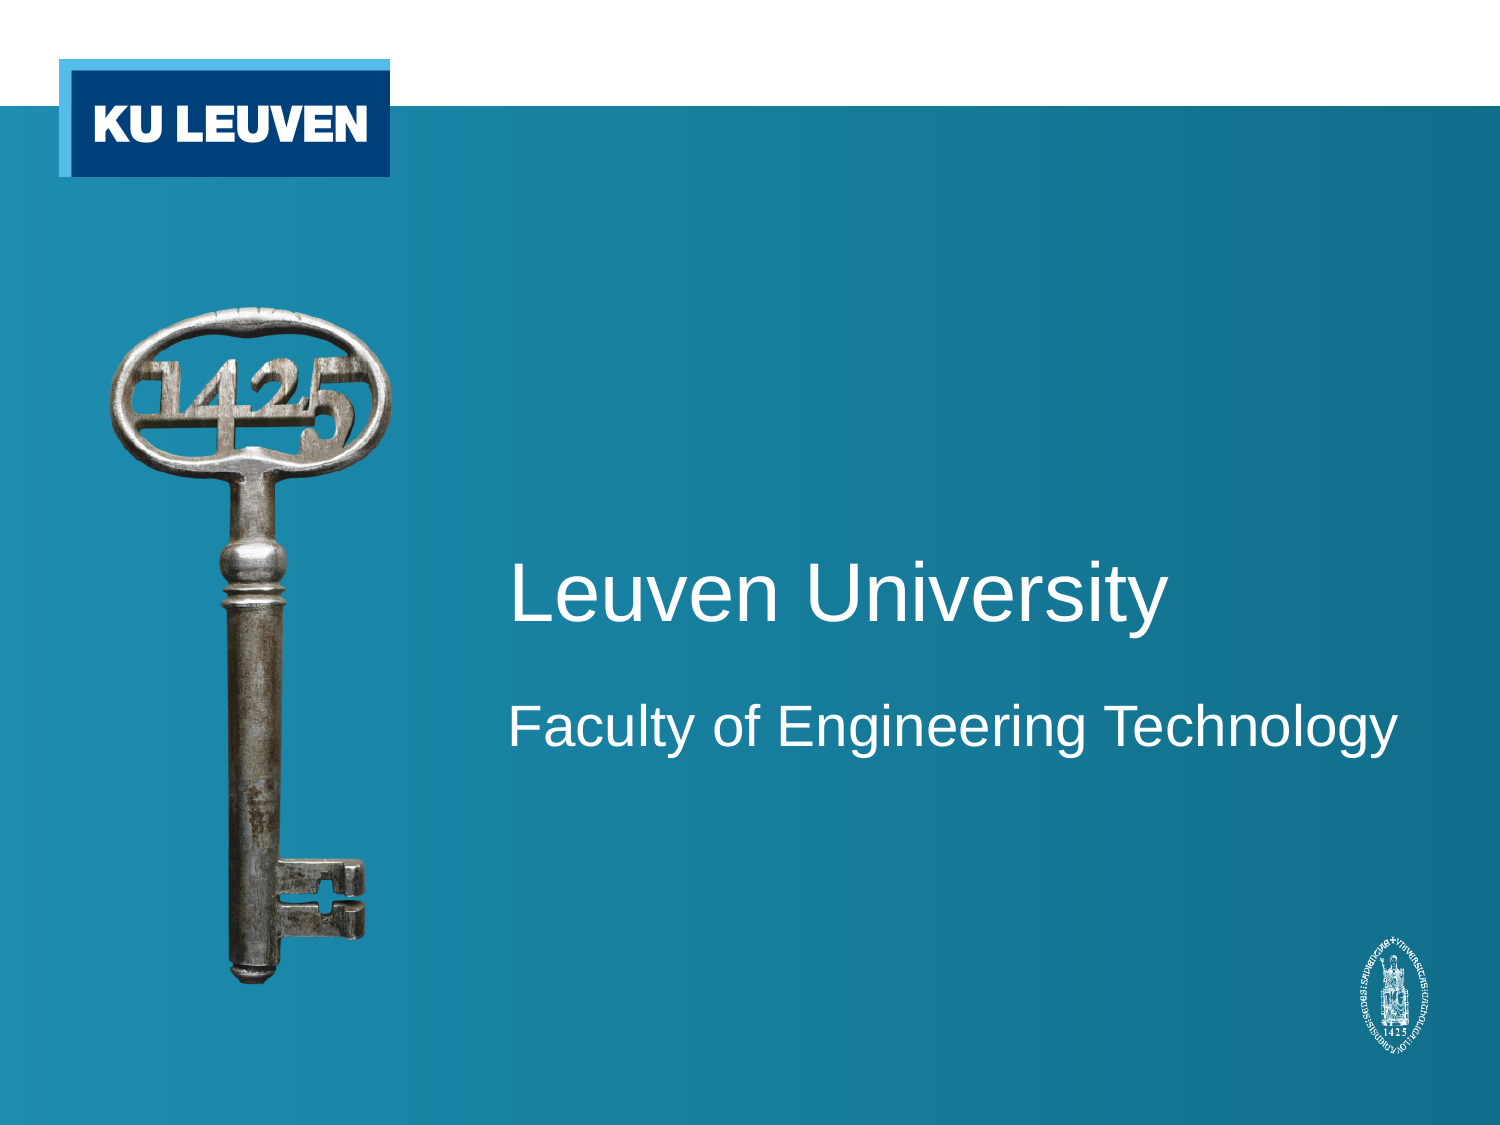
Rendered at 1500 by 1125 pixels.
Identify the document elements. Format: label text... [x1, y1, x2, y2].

picture [1358, 935, 1430, 1055]
title Leuven University [508, 342, 1424, 638]
subtitle Faculty of Engineering Technology [507, 687, 1424, 866]
picture [100, 295, 403, 1000]
picture [59, 59, 390, 177]
